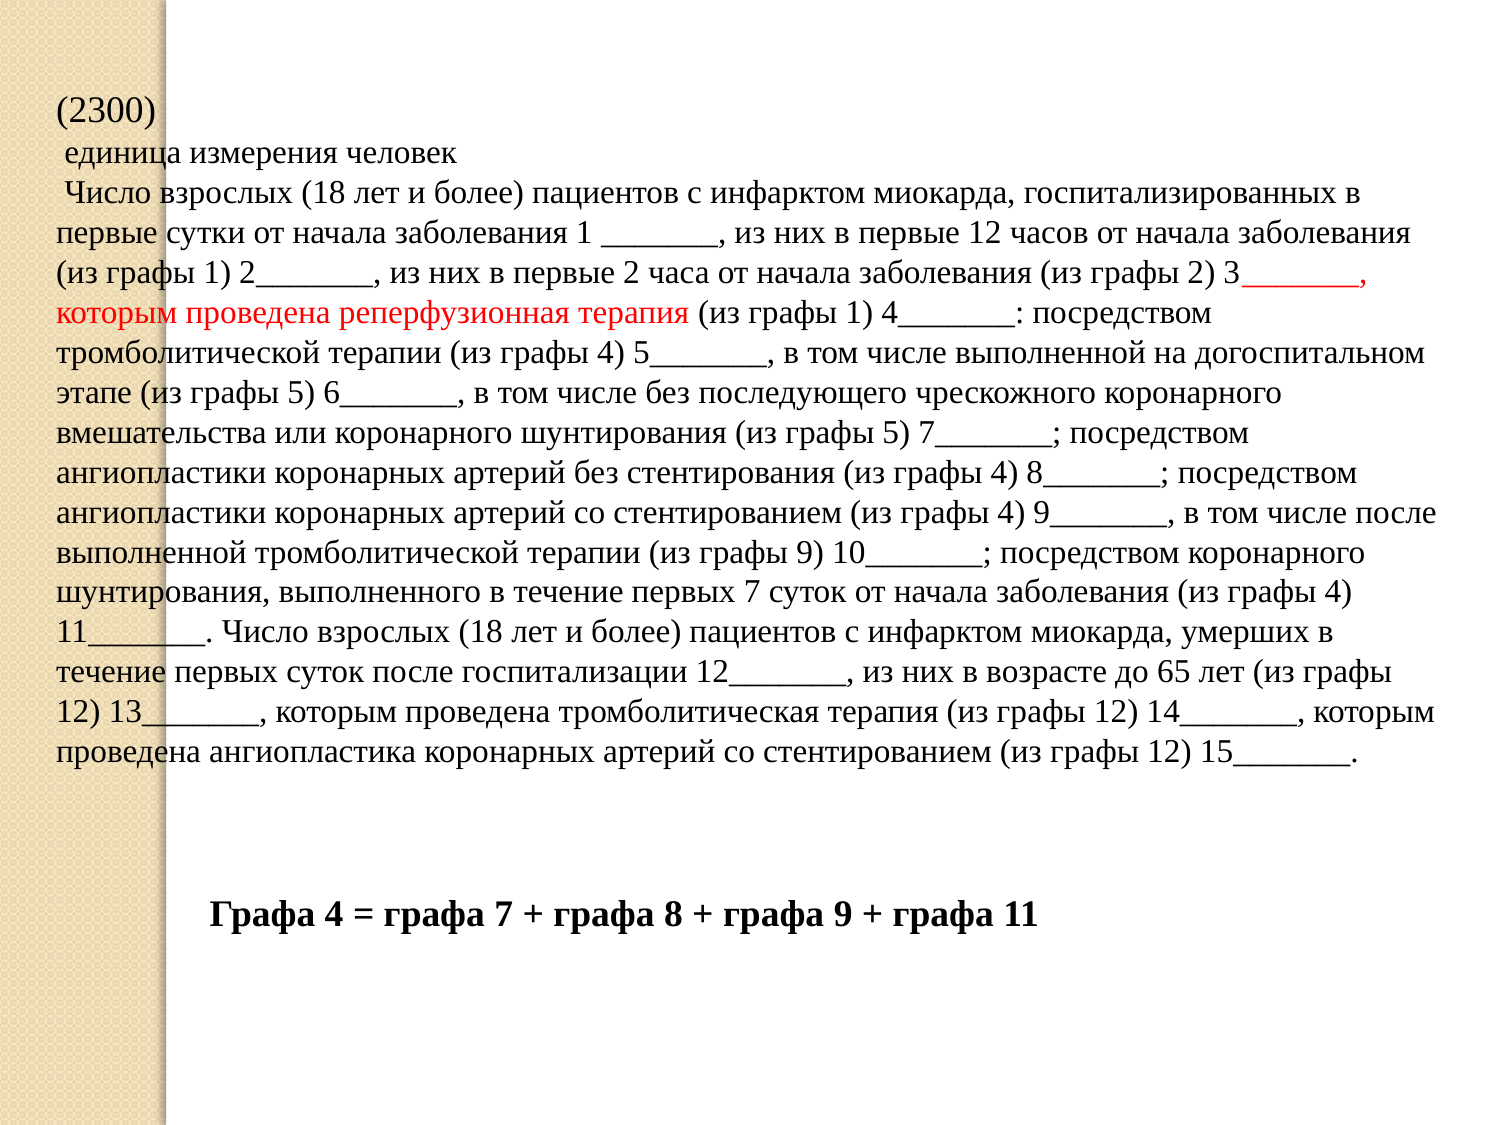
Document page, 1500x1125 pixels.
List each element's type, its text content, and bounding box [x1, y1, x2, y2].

text_box Графа 4 = графа 7 + графа 8 + графа 9 + графа 11 [194, 881, 1247, 942]
text_box (2300) единица измерения человек Число взрослых (18 лет и более) пациентов с инфарктом миокарда, госпитализированных в первые сутки от начала заболевания 1 _______, из них в первые 12 часов от начала заболевания (из графы 1) 2_______, из них в первые 2 часа от начала заболевания (из графы 2) 3_______, которым проведена реперфузионная терапия (из графы 1) 4_______: посредством тромболитической терапии (из графы 4) 5_______, в том числе выполненной на догоспитальном этапе (из графы 5) 6_______, в том числе без последующего чрескожного коронарного вмешательства или коронарного шунтирования (из графы 5) 7_______; посредством ангиопластики коронарных артерий без стентирования (из графы 4) 8_______; посредством ангиопластики коронарных артерий со стентированием (из графы 4) 9_______, в том числе после выполненной тромболитической терапии (из графы 9) 10_______; посредством коронарного шунтирования, выполненного в течение первых 7 суток от начала заболевания (из графы 4) 11_______. Число взрослых (18 лет и более) пациентов с инфарктом миокарда, умерших в течение первых суток после госпитализации 12_______, из них в возрасте до 65 лет (из графы 12) 13_______, которым проведена тромболитическая терапия (из графы 12) 14_______, которым проведена ангиопластика коронарных артерий со стентированием (из графы 12) 15_______. [41, 78, 1459, 777]
